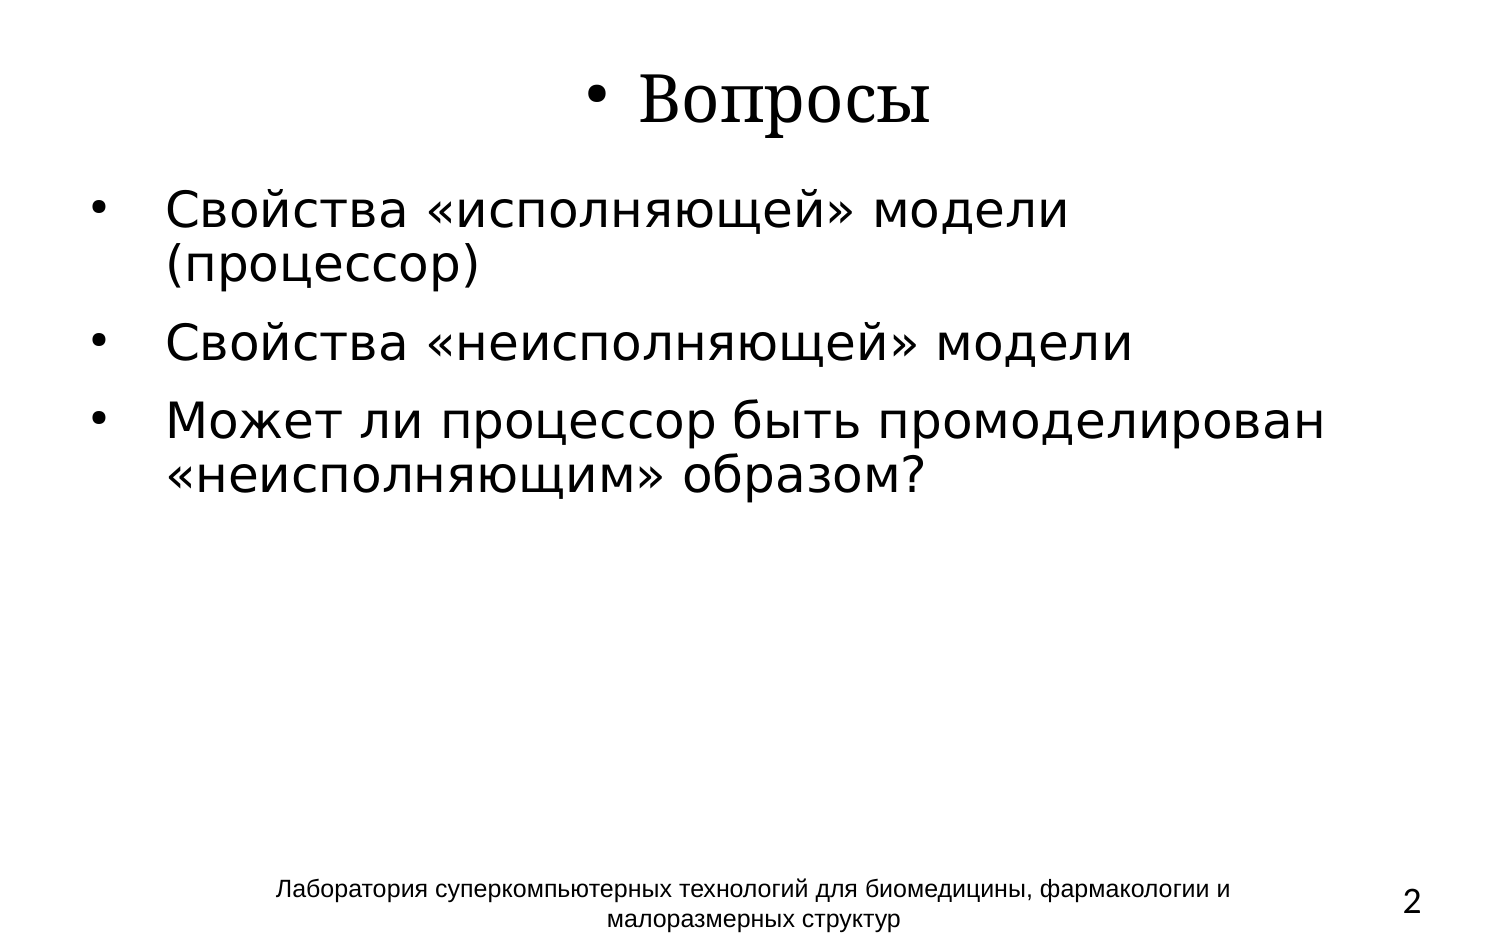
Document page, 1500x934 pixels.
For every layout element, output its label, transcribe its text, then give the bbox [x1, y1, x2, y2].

title Вопросы [75, 9, 1425, 177]
text_box Лаборатория суперкомпьютерных технологий для биомедицины, фармакологии и малоразмерных структур [171, 864, 1338, 915]
text_box 2 [1387, 868, 1473, 918]
list Свойства «исполняющей» модели (процессор) Свойства «неисполняющей» модели Может ли процессор быть промоделирован «неисполняющим» образом? [75, 177, 1425, 719]
